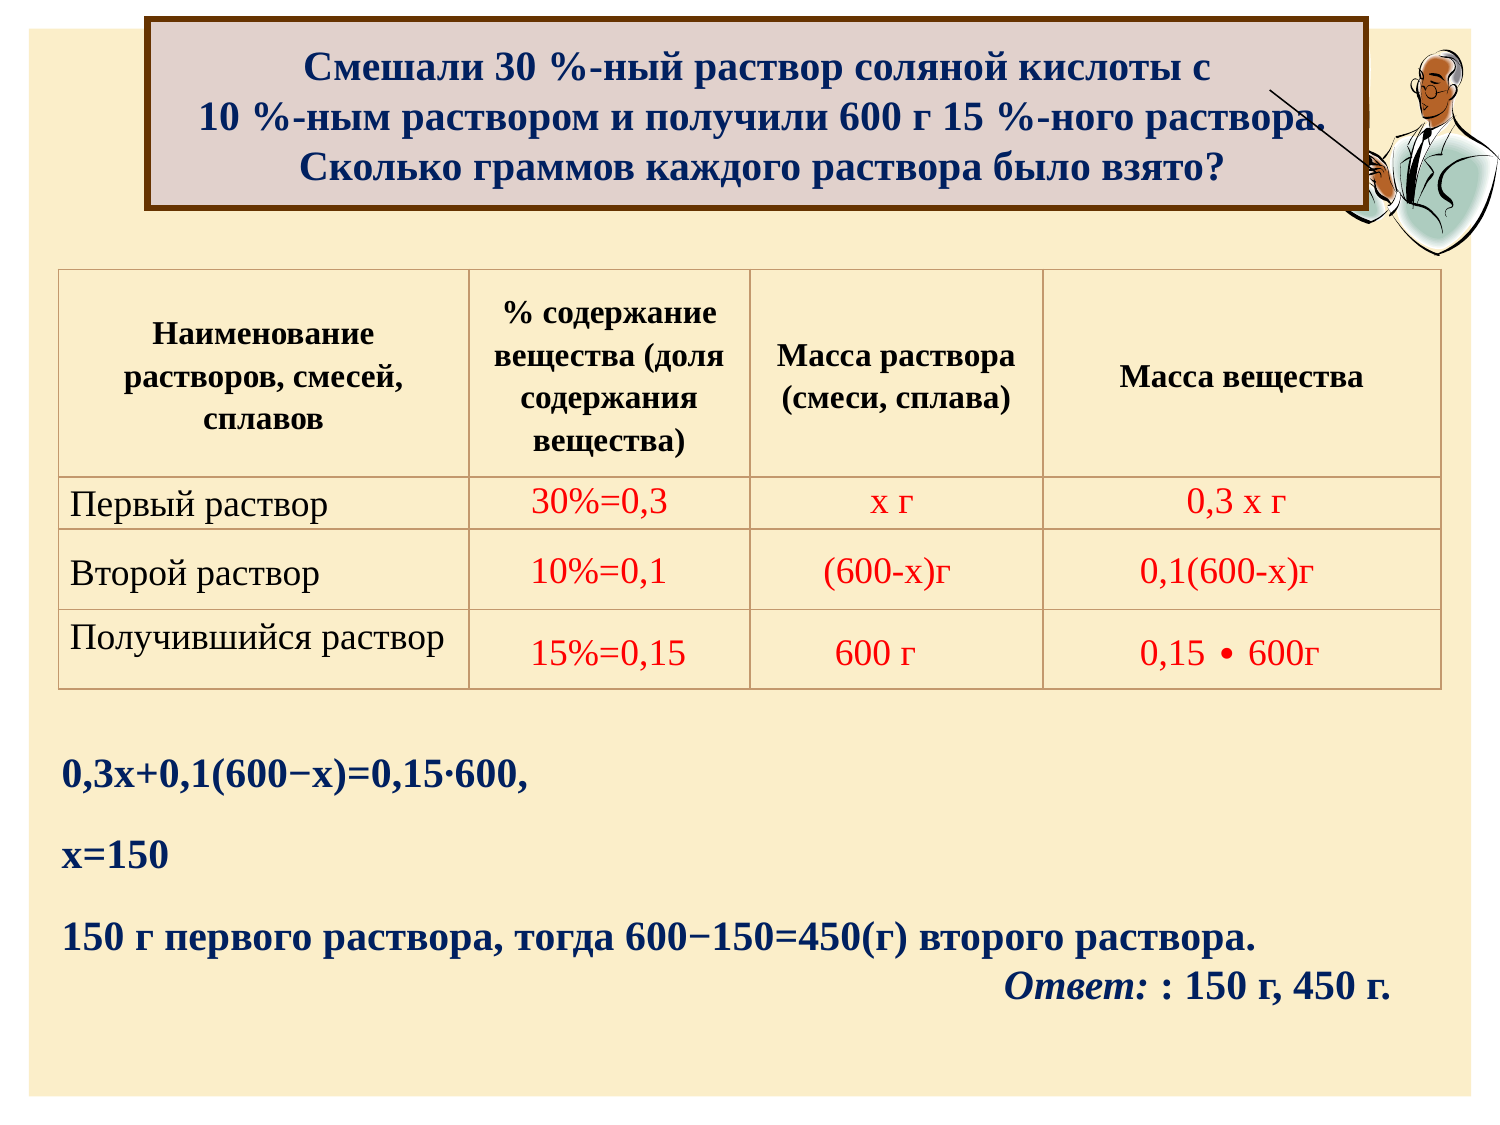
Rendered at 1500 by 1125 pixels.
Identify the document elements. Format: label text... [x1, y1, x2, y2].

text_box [1269, 89, 1376, 172]
table_header Наименование растворов, смесей, сплавов [59, 270, 468, 476]
text_box [996, 585, 1027, 647]
text_box 10%=0,1 [515, 538, 692, 599]
table_cell Второй раствор [59, 530, 468, 609]
text_box 15%=0,15 [515, 621, 715, 681]
table_cell [470, 610, 749, 688]
table_cell [683, 478, 749, 528]
text_box 600 г [820, 621, 950, 681]
table_header % содержание вещества (доля содержания вещества) [470, 270, 749, 476]
table_cell [751, 610, 1042, 688]
table_cell [1044, 610, 1440, 688]
picture [1277, 23, 1500, 257]
table_header Масса раствора (смеси, сплава) [751, 270, 1042, 476]
table_cell Первый раствор [59, 478, 468, 528]
table_cell [470, 530, 749, 609]
table_cell [1313, 478, 1440, 528]
text_box х г [855, 468, 938, 529]
text_box 0,1(600-х)г [1124, 538, 1348, 599]
text_box 0,3 х г [1171, 468, 1313, 529]
table_cell [751, 478, 855, 528]
text_box Смешали 30 %-ный раствор соляной кислоты с 10 %-ным раствором и получили 600 г 15 %-ного раствора. Сколько граммов каждого раствора было взято? [147, 19, 1277, 208]
text_box 30%=0,3 [516, 468, 683, 529]
table_cell [470, 478, 516, 528]
text_box 0,3x+0,1(600−x)=0,15∙600, x=150 150 г первого раствора, тогда 600−150=450(г) второго раствора. Ответ: : 150 г, 450 г. [46, 738, 1407, 1066]
text_box 0,15 ∙ 600г [1124, 621, 1348, 681]
table_cell [938, 478, 1042, 528]
table_cell [751, 530, 1042, 609]
table_cell [1044, 530, 1440, 609]
text_box (600-х)г [808, 538, 973, 599]
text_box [1288, 81, 1383, 153]
table_cell Получившийся раствор [59, 610, 468, 688]
table_header Масса вещества [1044, 270, 1440, 476]
table_cell [1044, 478, 1171, 528]
